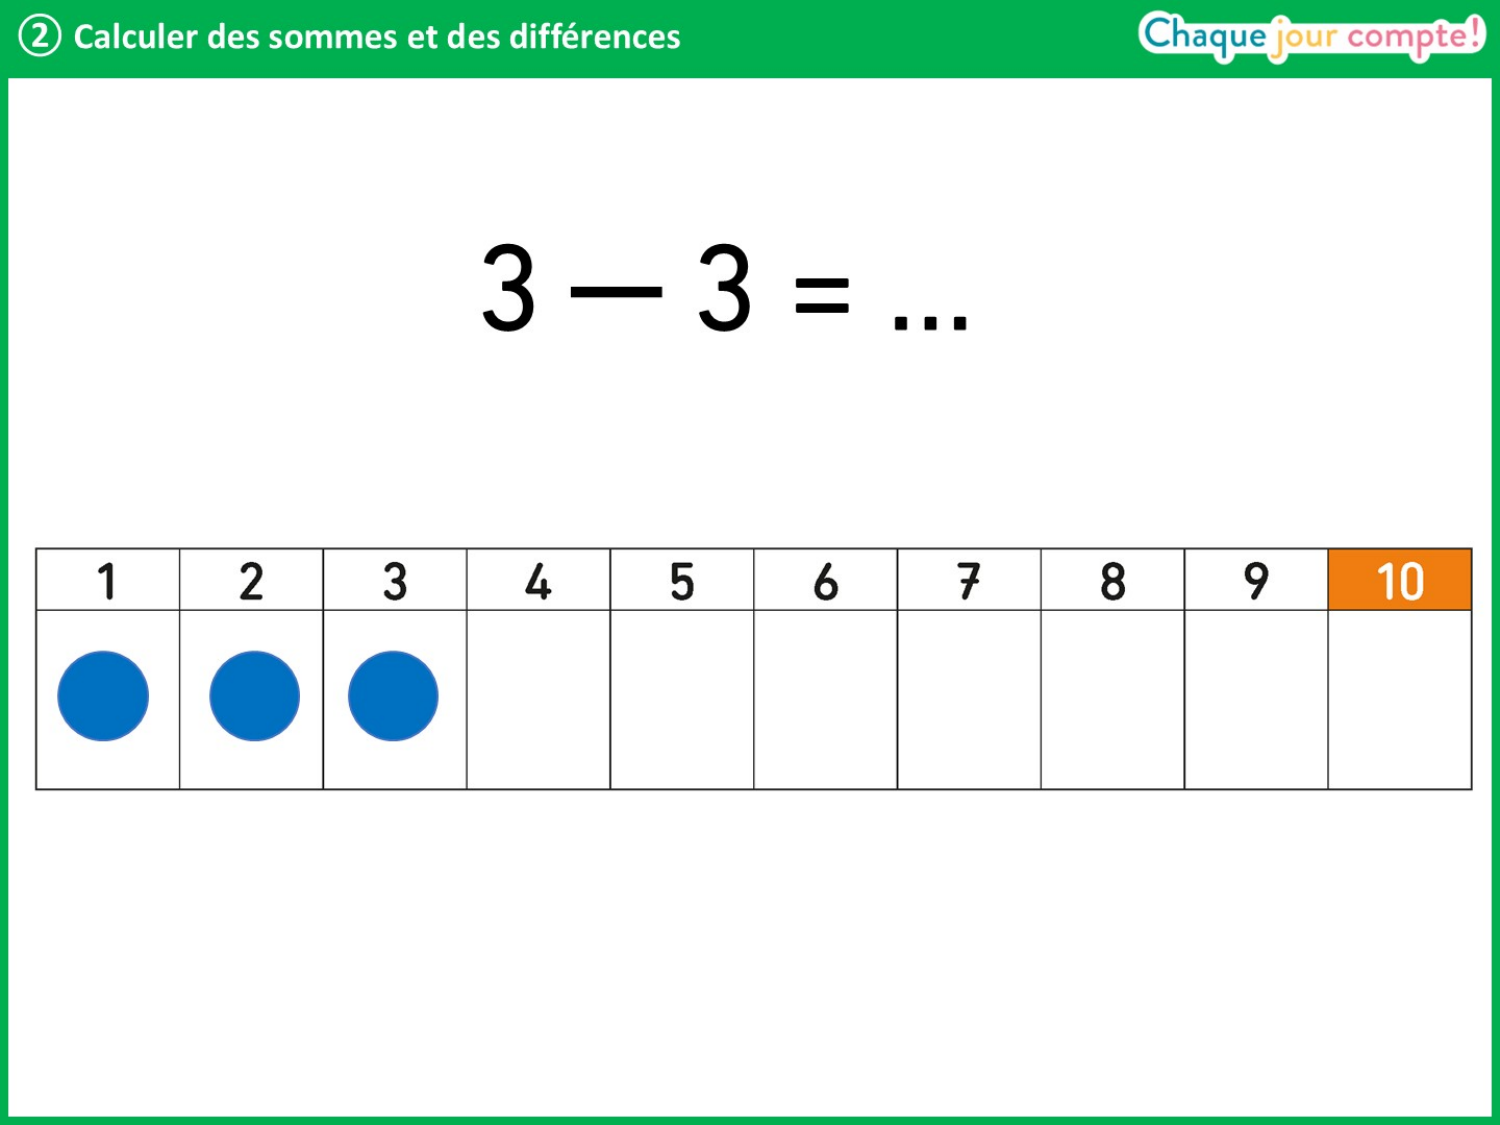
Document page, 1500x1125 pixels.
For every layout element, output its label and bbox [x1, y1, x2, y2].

list [0, 0, 1500, 1125]
